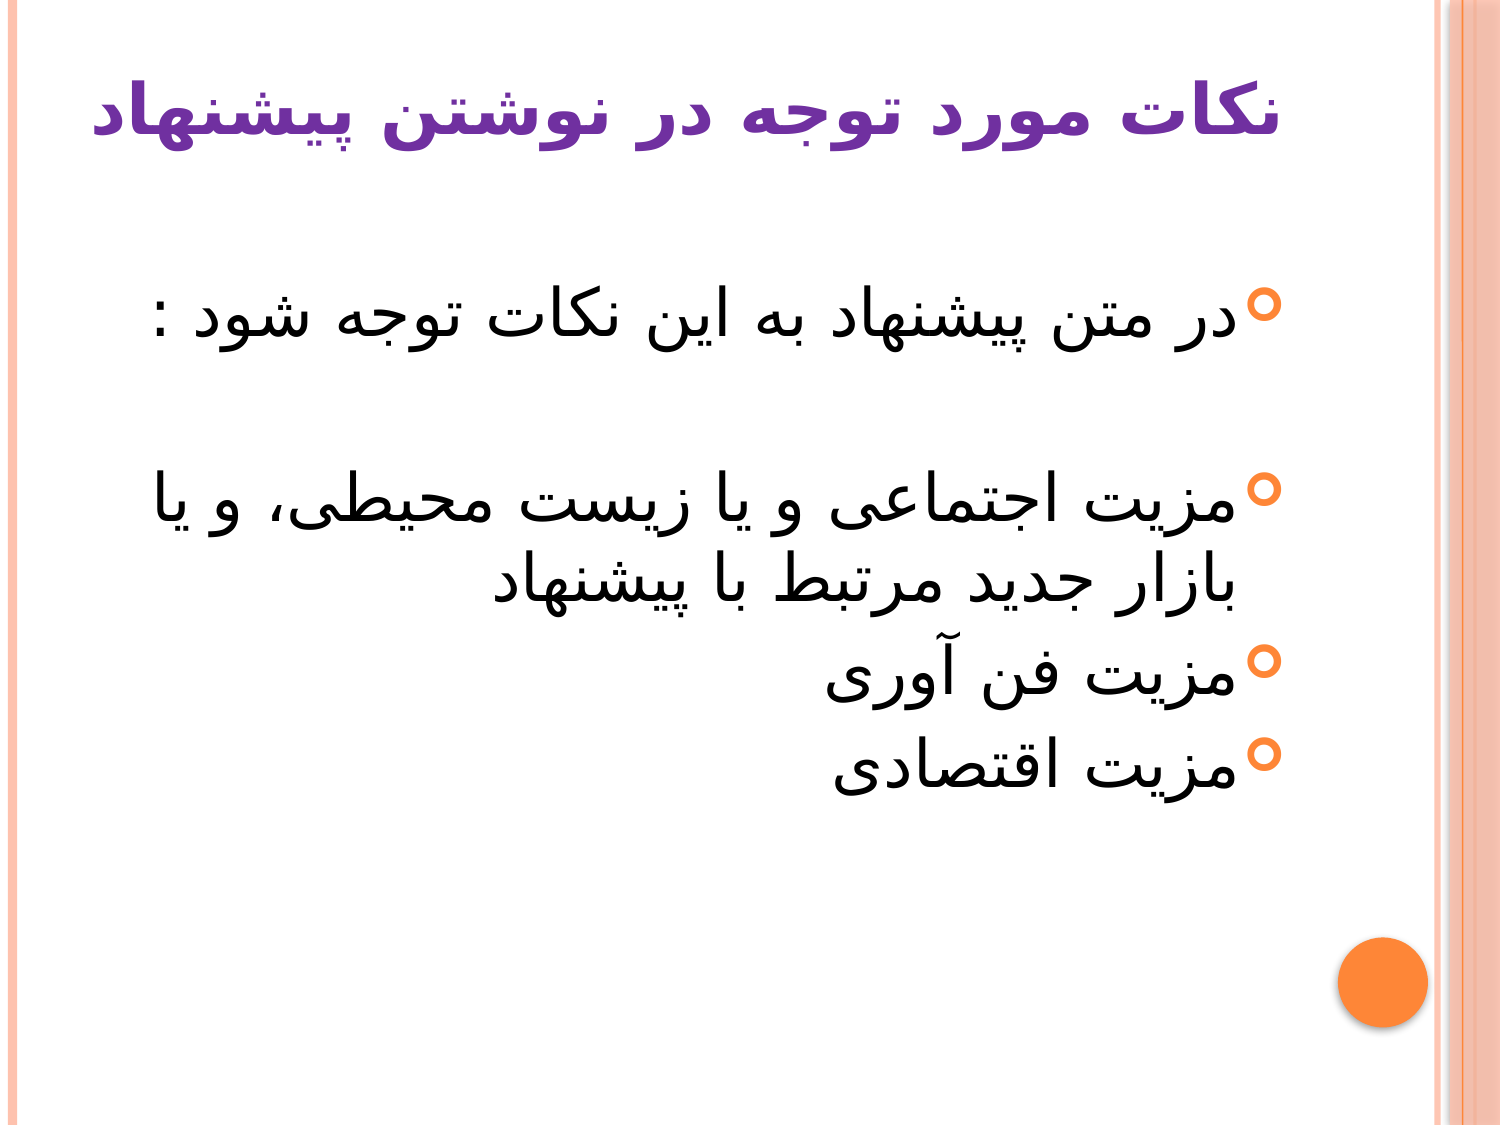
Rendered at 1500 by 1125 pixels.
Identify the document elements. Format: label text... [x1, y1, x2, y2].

title نکات مورد توجه در نوشتن پیشنهاد [75, 45, 1300, 233]
list در متن پیشنهاد به این نکات توجه شود : مزیت اجتماعی و یا زیست محیطی، و یا بازار جدید مرتبط با پیشنهاد مزیت فن آوری مزیت اقتصادی [75, 262, 1300, 1062]
